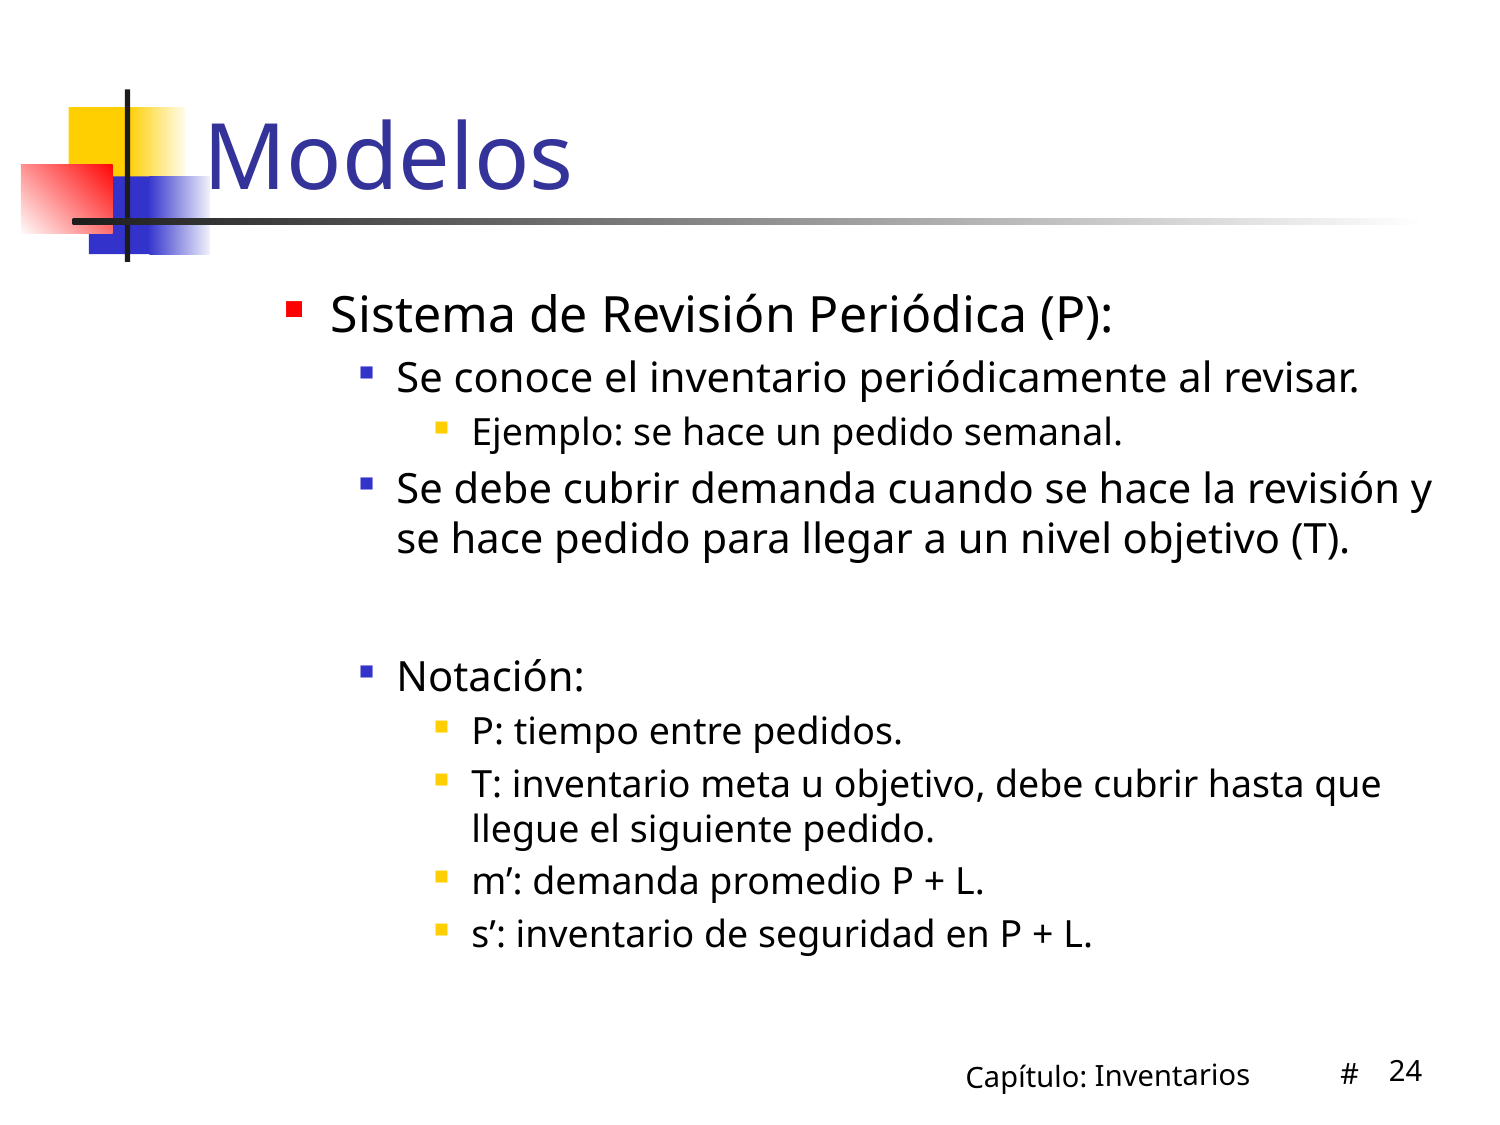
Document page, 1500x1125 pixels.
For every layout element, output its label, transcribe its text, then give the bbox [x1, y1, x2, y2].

footer Capítulo: Inventarios # [923, 1028, 1402, 1108]
list Sistema de Revisión Periódica (P): Se conoce el inventario periódicamente al revisar. Ejemplo: se hace un pedido semanal. Se debe cubrir demanda cuando se hace la revisión y se hace pedido para llegar a un nivel objetivo (T). Notación: P: tiempo entre pedidos. T: inventario meta u objetivo, debe cubrir hasta que llegue el siguiente pedido. m’: demanda promedio P + L. s’: inventario de seguridad en P + L. [193, 274, 1470, 1007]
slide_number 24 [1124, 1024, 1438, 1101]
title Modelos [188, 27, 1468, 216]
